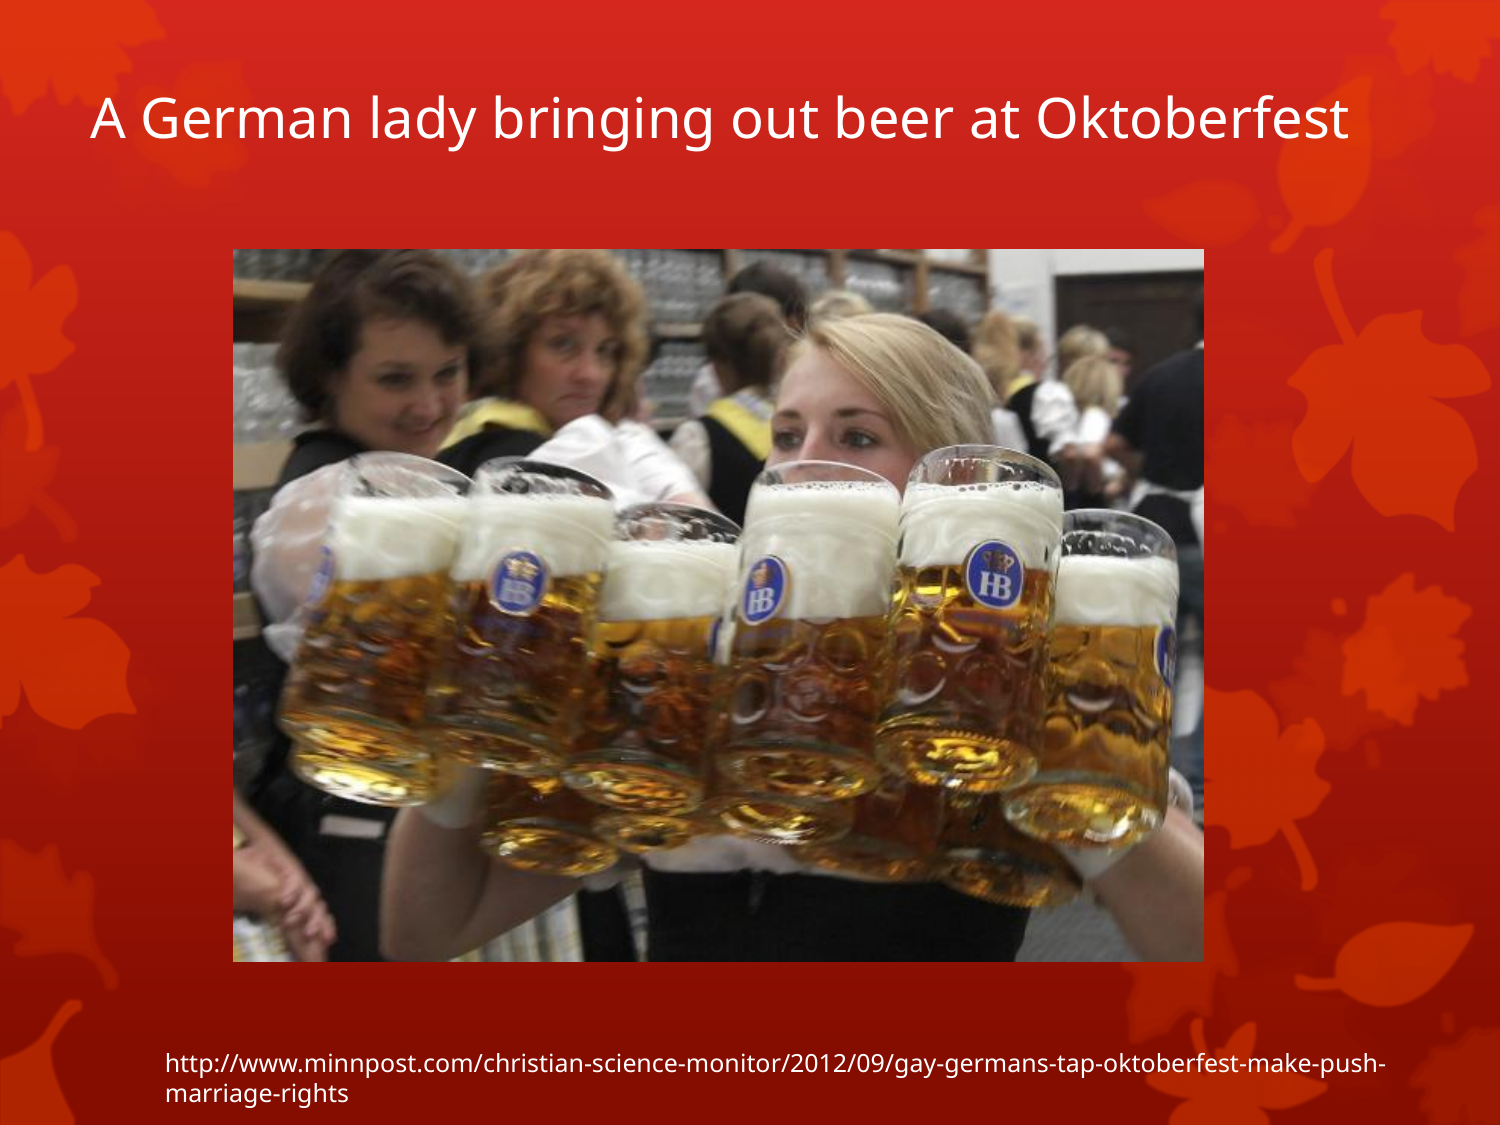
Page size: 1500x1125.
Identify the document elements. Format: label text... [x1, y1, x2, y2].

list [232, 249, 1205, 962]
text_box http://www.minnpost.com/christian-science-monitor/2012/09/gay-germans-tap-oktoberfest-make-push-marriage-rights [149, 1039, 1425, 1115]
title A German lady bringing out beer at Oktoberfest [75, 45, 1438, 188]
